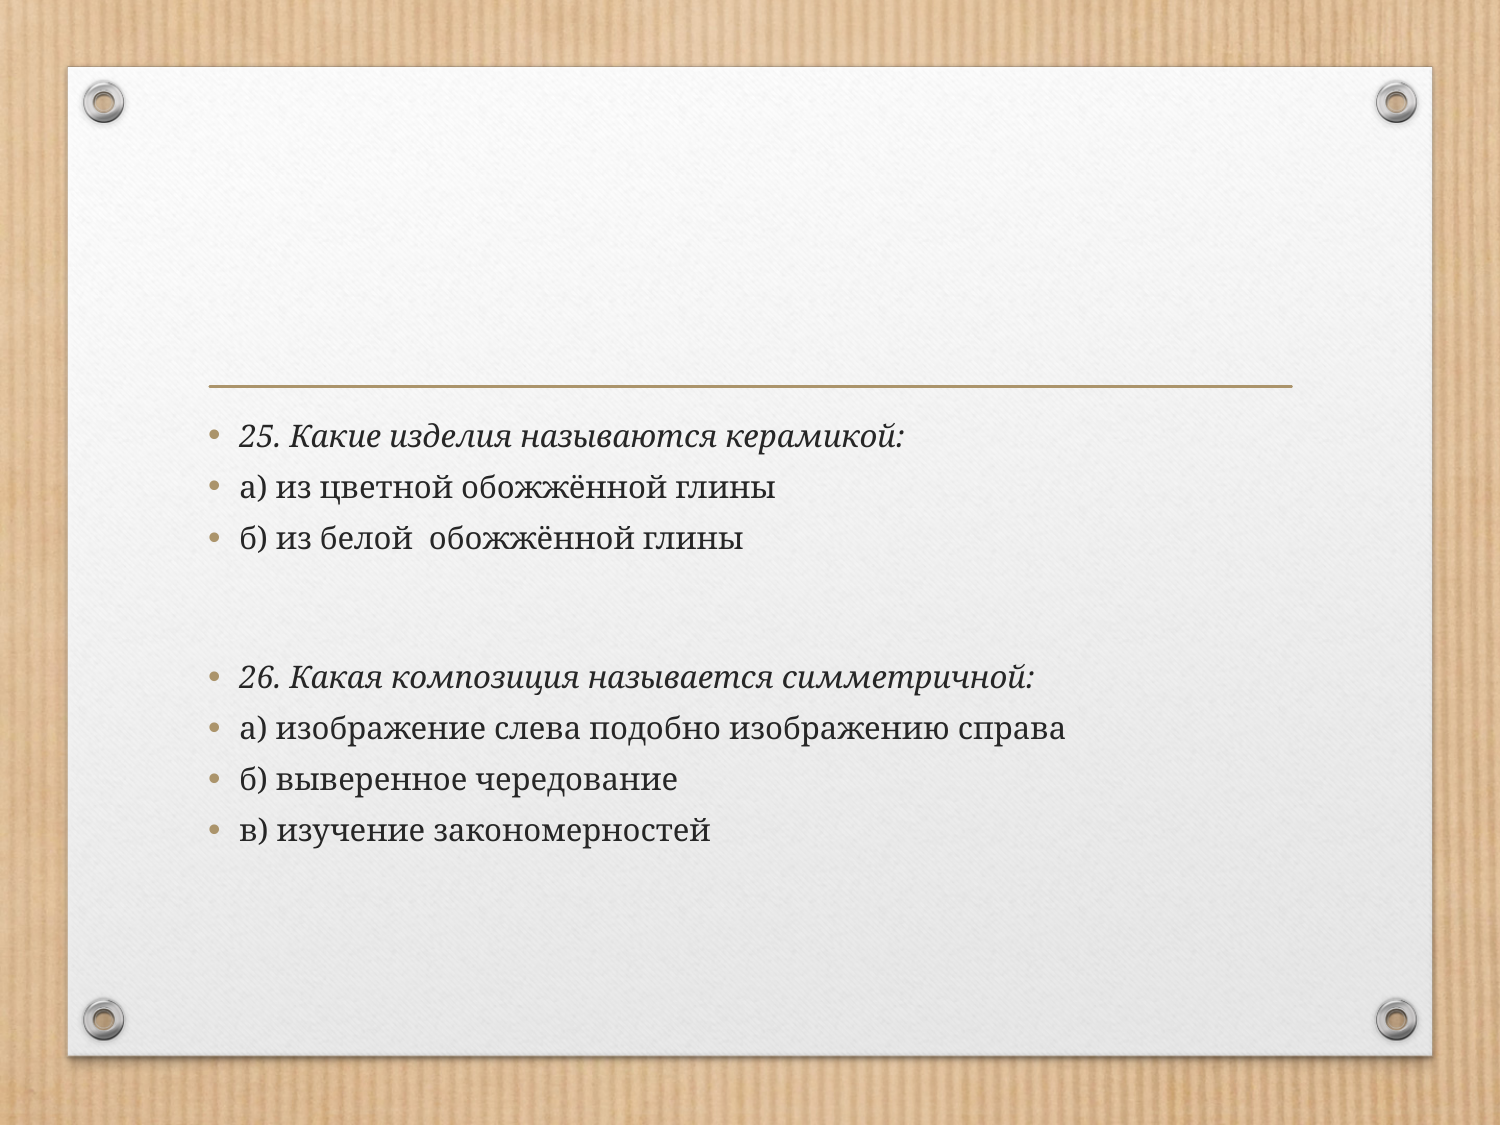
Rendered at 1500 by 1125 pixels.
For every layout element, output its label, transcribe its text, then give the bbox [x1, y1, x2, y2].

list 25. Какие изделия называются керамикой: а) из цветной обожжённой глины б) из белой обожжённой глины 26. Какая композиция называется симметричной: а) изображение слева подобно изображению справа б) выверенное чередование в) изучение закономерностей [193, 408, 1309, 974]
picture [0, 0, 1500, 1125]
